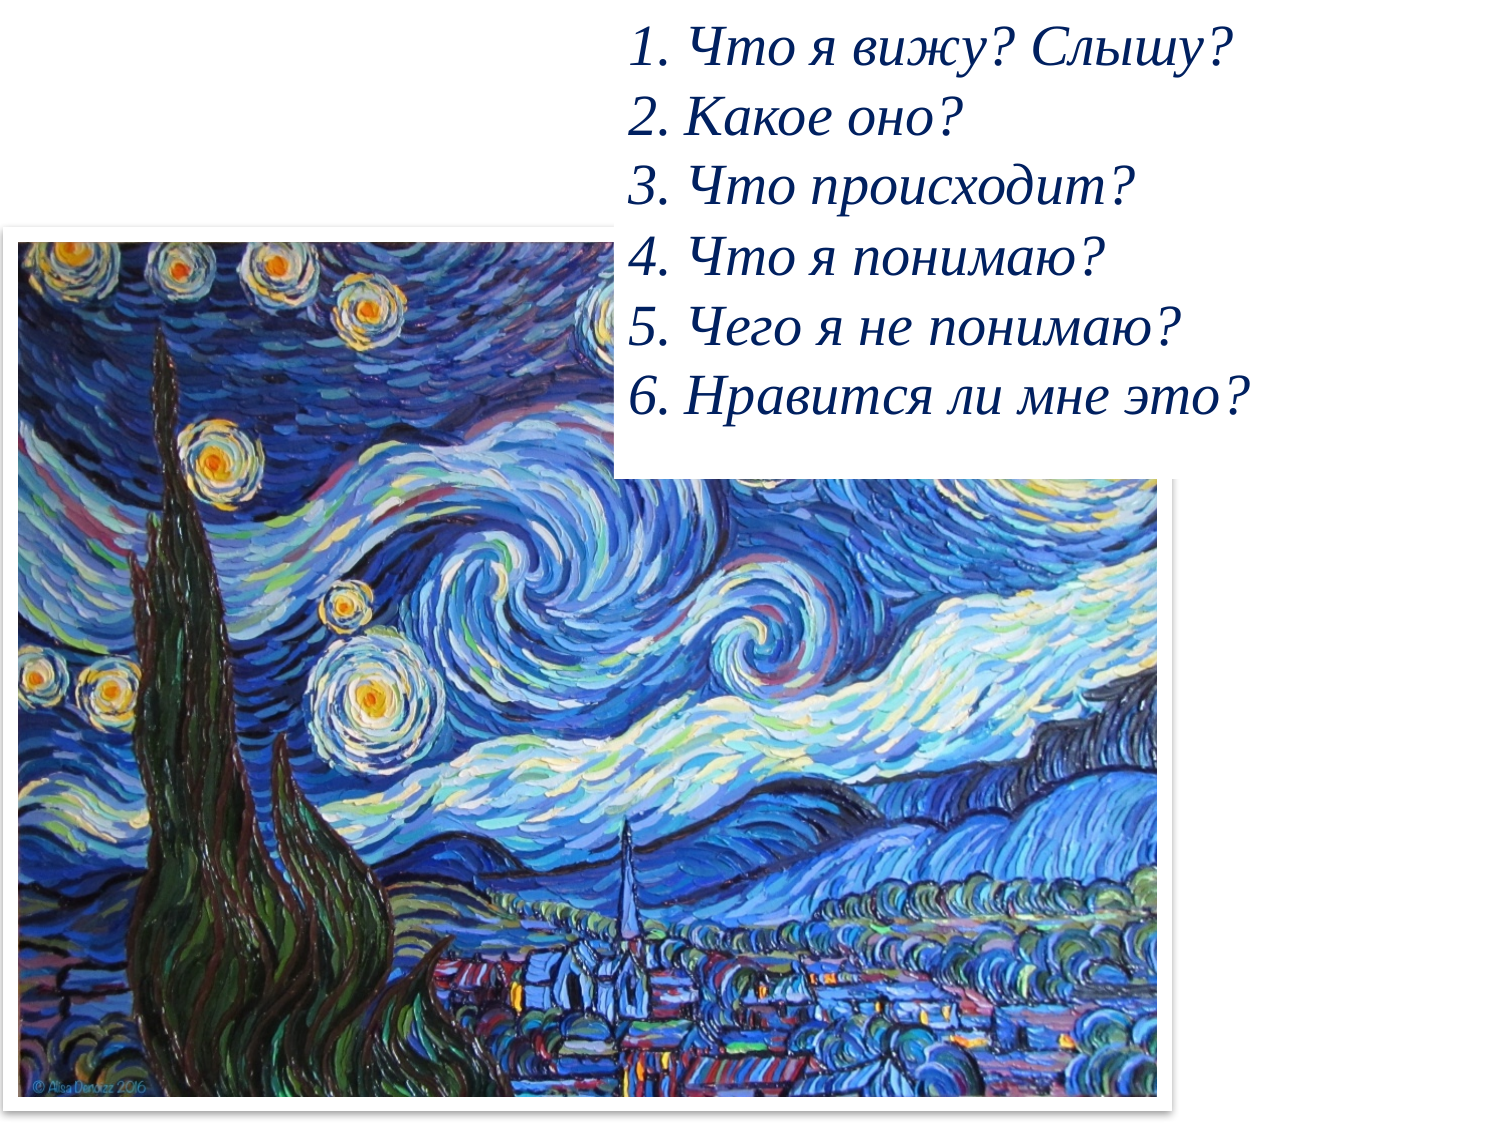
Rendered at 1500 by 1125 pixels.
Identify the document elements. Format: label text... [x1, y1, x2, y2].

text_box Что я вижу? Слышу? Какое оно? Что происходит? Что я понимаю? Чего я не понимаю? Нравится ли мне это? [613, 0, 1500, 479]
picture [17, 241, 1158, 1097]
